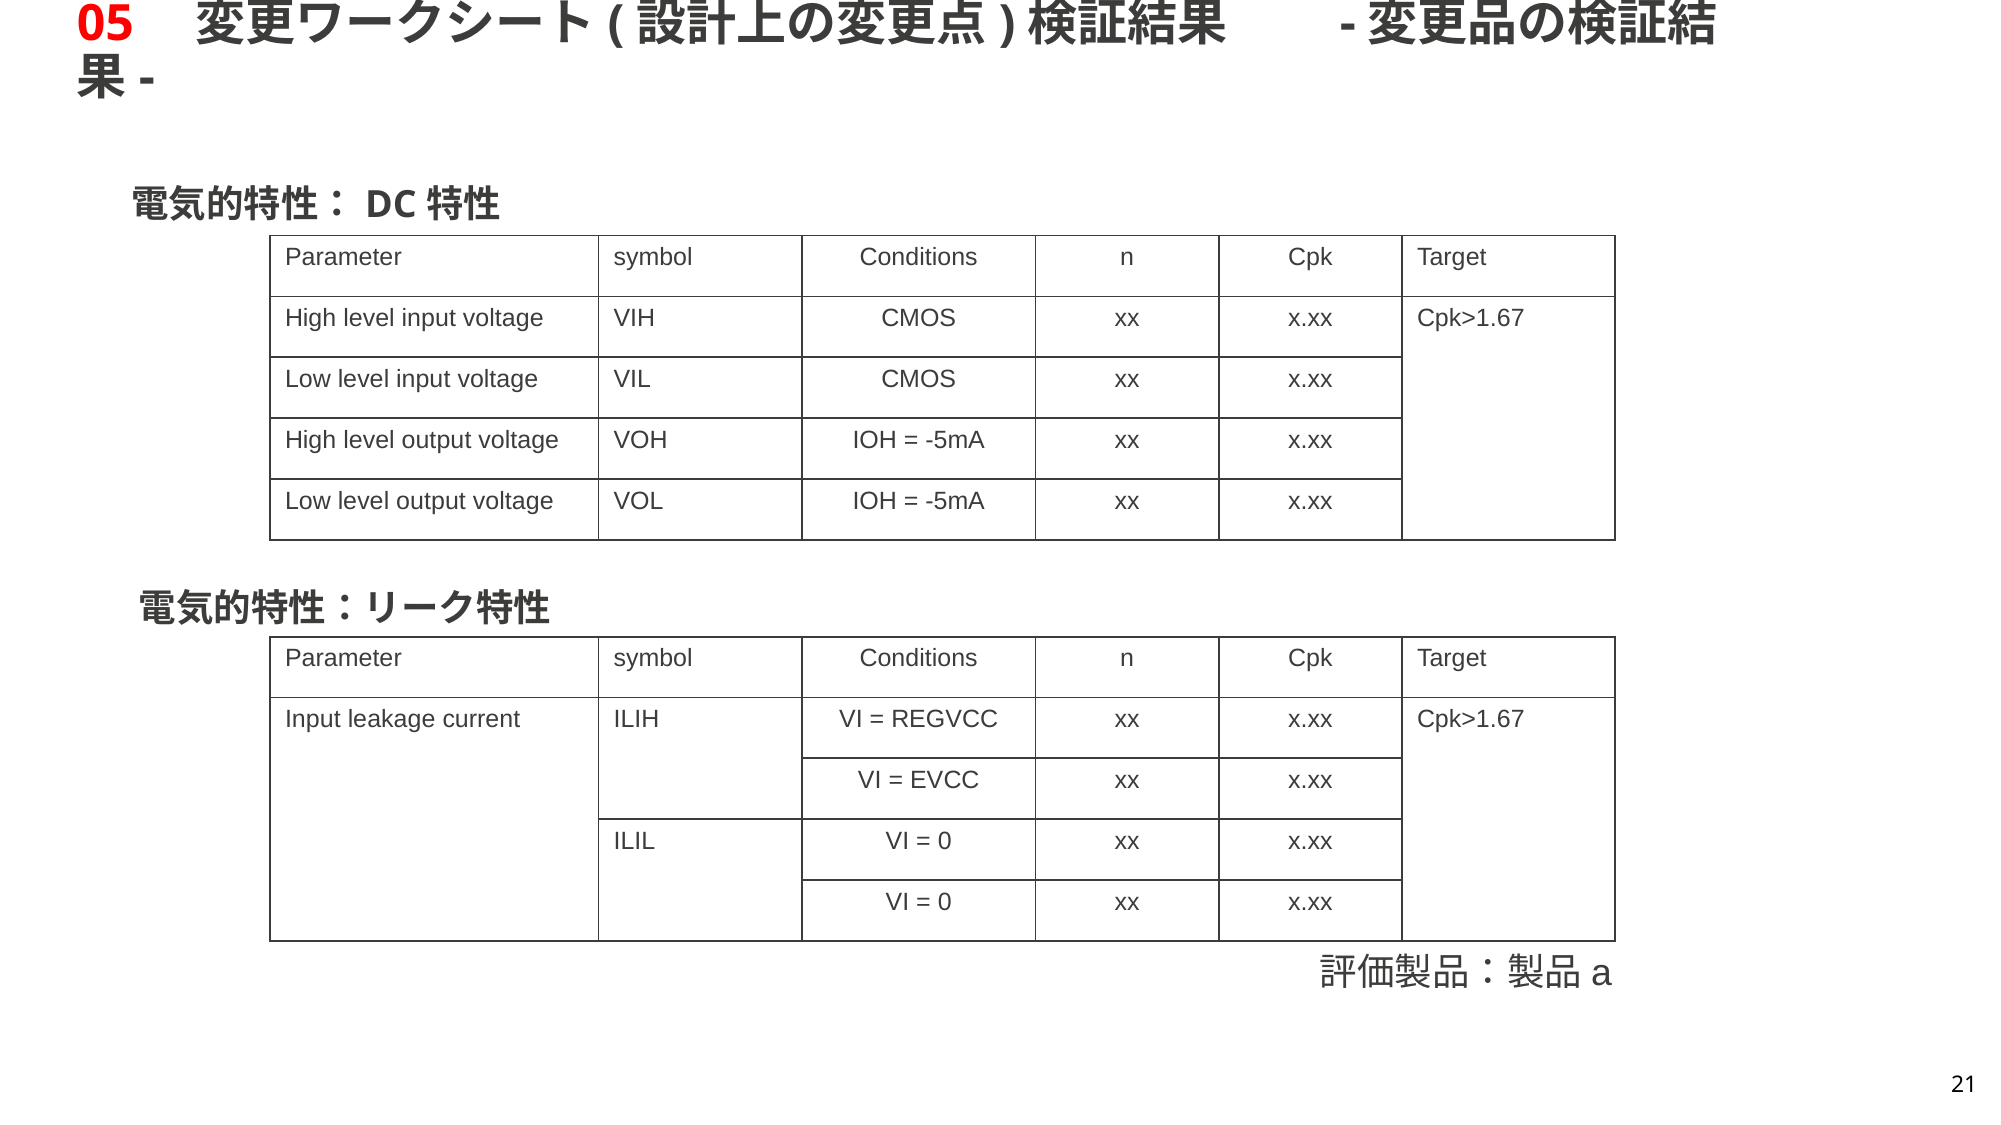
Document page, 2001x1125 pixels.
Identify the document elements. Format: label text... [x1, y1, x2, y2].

table_cell xx [1036, 881, 1218, 940]
table_cell x.xx [1220, 820, 1401, 879]
table_cell VI = EVCC [803, 759, 1035, 818]
table_cell xx [1036, 480, 1218, 539]
table_header symbol [599, 638, 801, 697]
table_cell xx [1036, 820, 1218, 879]
table_cell xx [1036, 297, 1218, 356]
table_cell IOH = -5mA [803, 419, 1035, 478]
table_cell High level input voltage [271, 297, 598, 356]
table_cell xx [1036, 358, 1218, 417]
table_cell xx [1036, 419, 1218, 478]
table_cell VOL [599, 480, 801, 539]
table_cell x.xx [1220, 358, 1401, 417]
table_cell VOH [599, 419, 801, 478]
table_cell xx [1036, 759, 1218, 818]
table_cell x.xx [1220, 698, 1401, 757]
table_cell x.xx [1220, 480, 1401, 539]
table_header Cpk [1220, 638, 1401, 697]
table_cell VIL [599, 358, 801, 417]
table_cell Input leakage current [271, 698, 598, 940]
table_cell Cpk>1.67 [1403, 698, 1614, 940]
table_header n [1036, 236, 1218, 296]
table_cell High level output voltage [271, 419, 598, 478]
table_cell x.xx [1220, 759, 1401, 818]
text_box 評価製品：製品a [846, 940, 1627, 1001]
table_cell Cpk>1.67 [1403, 297, 1614, 539]
table_cell IOH = -5mA [803, 480, 1035, 539]
title 05 変更ワークシート(設計上の変更点)検証結果 -変更品の検証結果- [0, 0, 1877, 123]
table_header Parameter [271, 236, 598, 296]
table_header Parameter [271, 638, 598, 697]
table_header Target [1403, 638, 1614, 697]
table_cell Low level output voltage [271, 480, 598, 539]
table_header Conditions [803, 638, 1035, 697]
table_cell xx [1036, 698, 1218, 757]
table_header symbol [599, 236, 801, 296]
table_cell VIH [599, 297, 801, 356]
table_cell x.xx [1220, 297, 1401, 356]
table_cell ILIH [599, 698, 801, 818]
text_box 電気的特性：DC特性 [116, 172, 516, 233]
table_header Target [1403, 236, 1614, 296]
table_header Conditions [803, 236, 1035, 296]
table_cell x.xx [1220, 881, 1401, 940]
table_cell CMOS [803, 358, 1035, 417]
table_cell VI = REGVCC [803, 698, 1035, 757]
text_box 電気的特性：リーク特性 [123, 576, 566, 636]
table_cell ILIL [599, 820, 801, 940]
table_cell CMOS [803, 297, 1035, 356]
table_cell VI = 0 [803, 881, 1035, 940]
table_cell x.xx [1220, 419, 1401, 478]
table_header Cpk [1220, 236, 1401, 296]
table_cell Low level input voltage [271, 358, 598, 417]
table_header n [1036, 638, 1218, 697]
table_cell VI = 0 [803, 820, 1035, 879]
